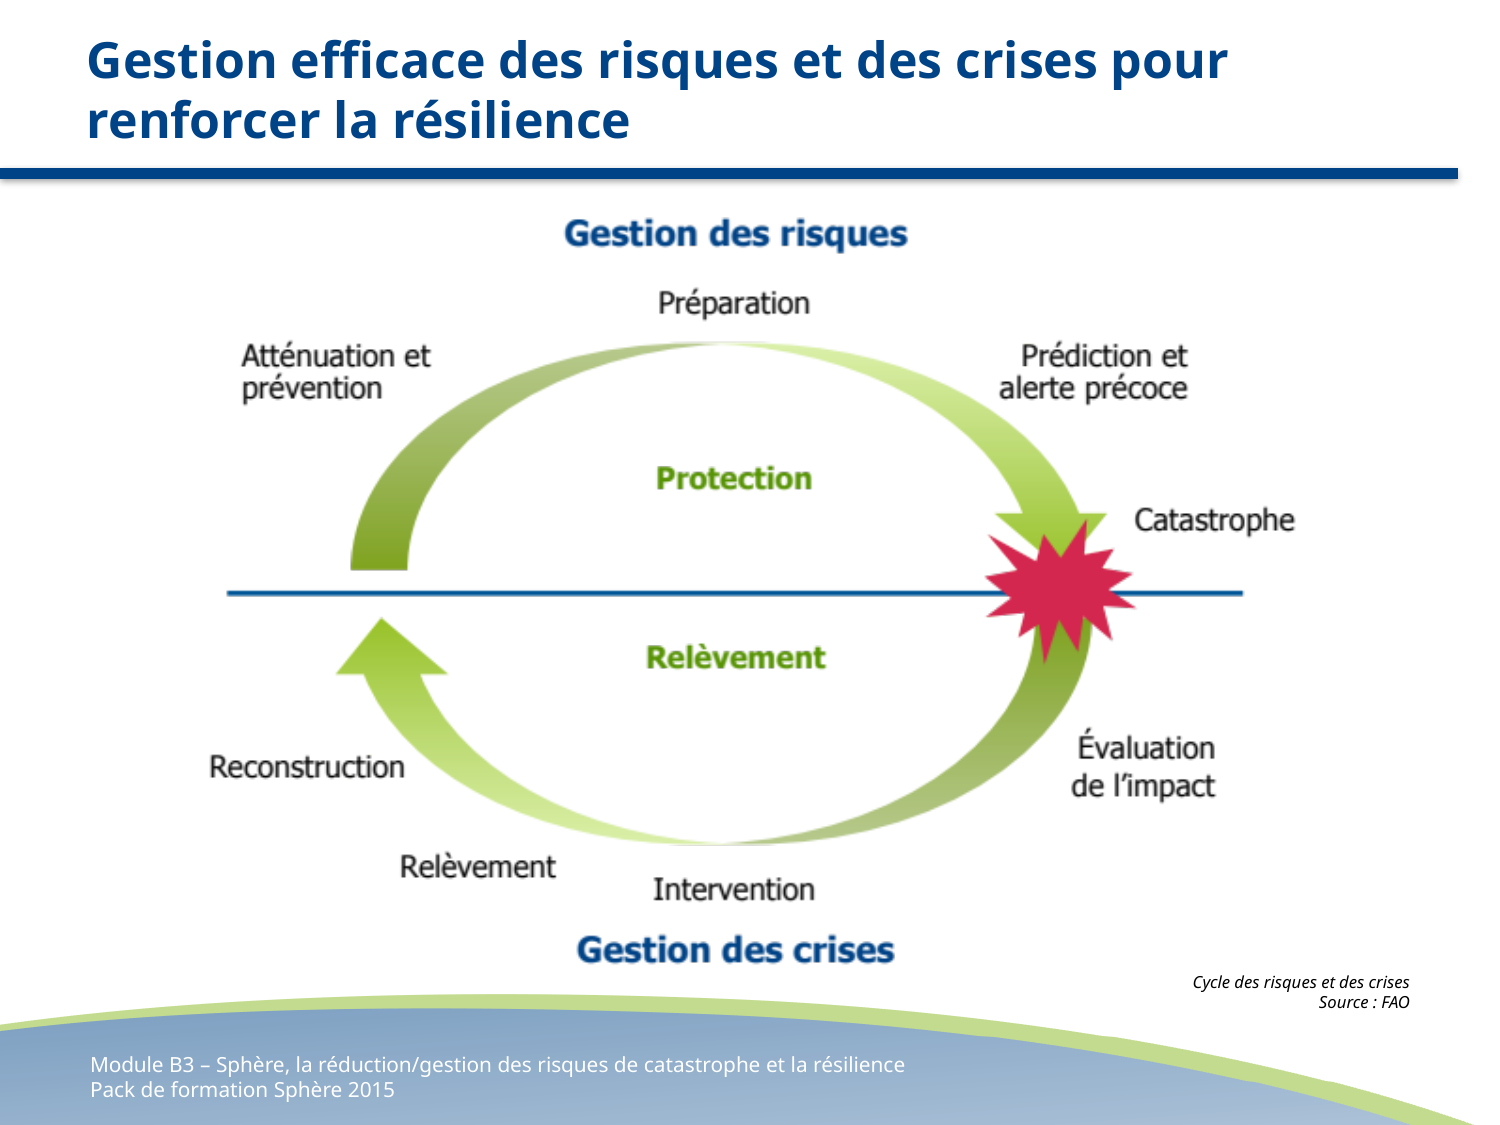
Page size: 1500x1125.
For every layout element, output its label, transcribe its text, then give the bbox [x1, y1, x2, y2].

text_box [166, 201, 1335, 987]
footer Module B3 – Sphère, la réduction/gestion des risques de catastrophe et la résilience Pack de formation Sphère 2015 [75, 1046, 1072, 1107]
title Gestion efficace des risques et des crises pour renforcer la résilience [75, 0, 1425, 178]
picture [0, 992, 1500, 1125]
text_box Cycle des risques et des crises Source : FAO [1008, 964, 1425, 1020]
